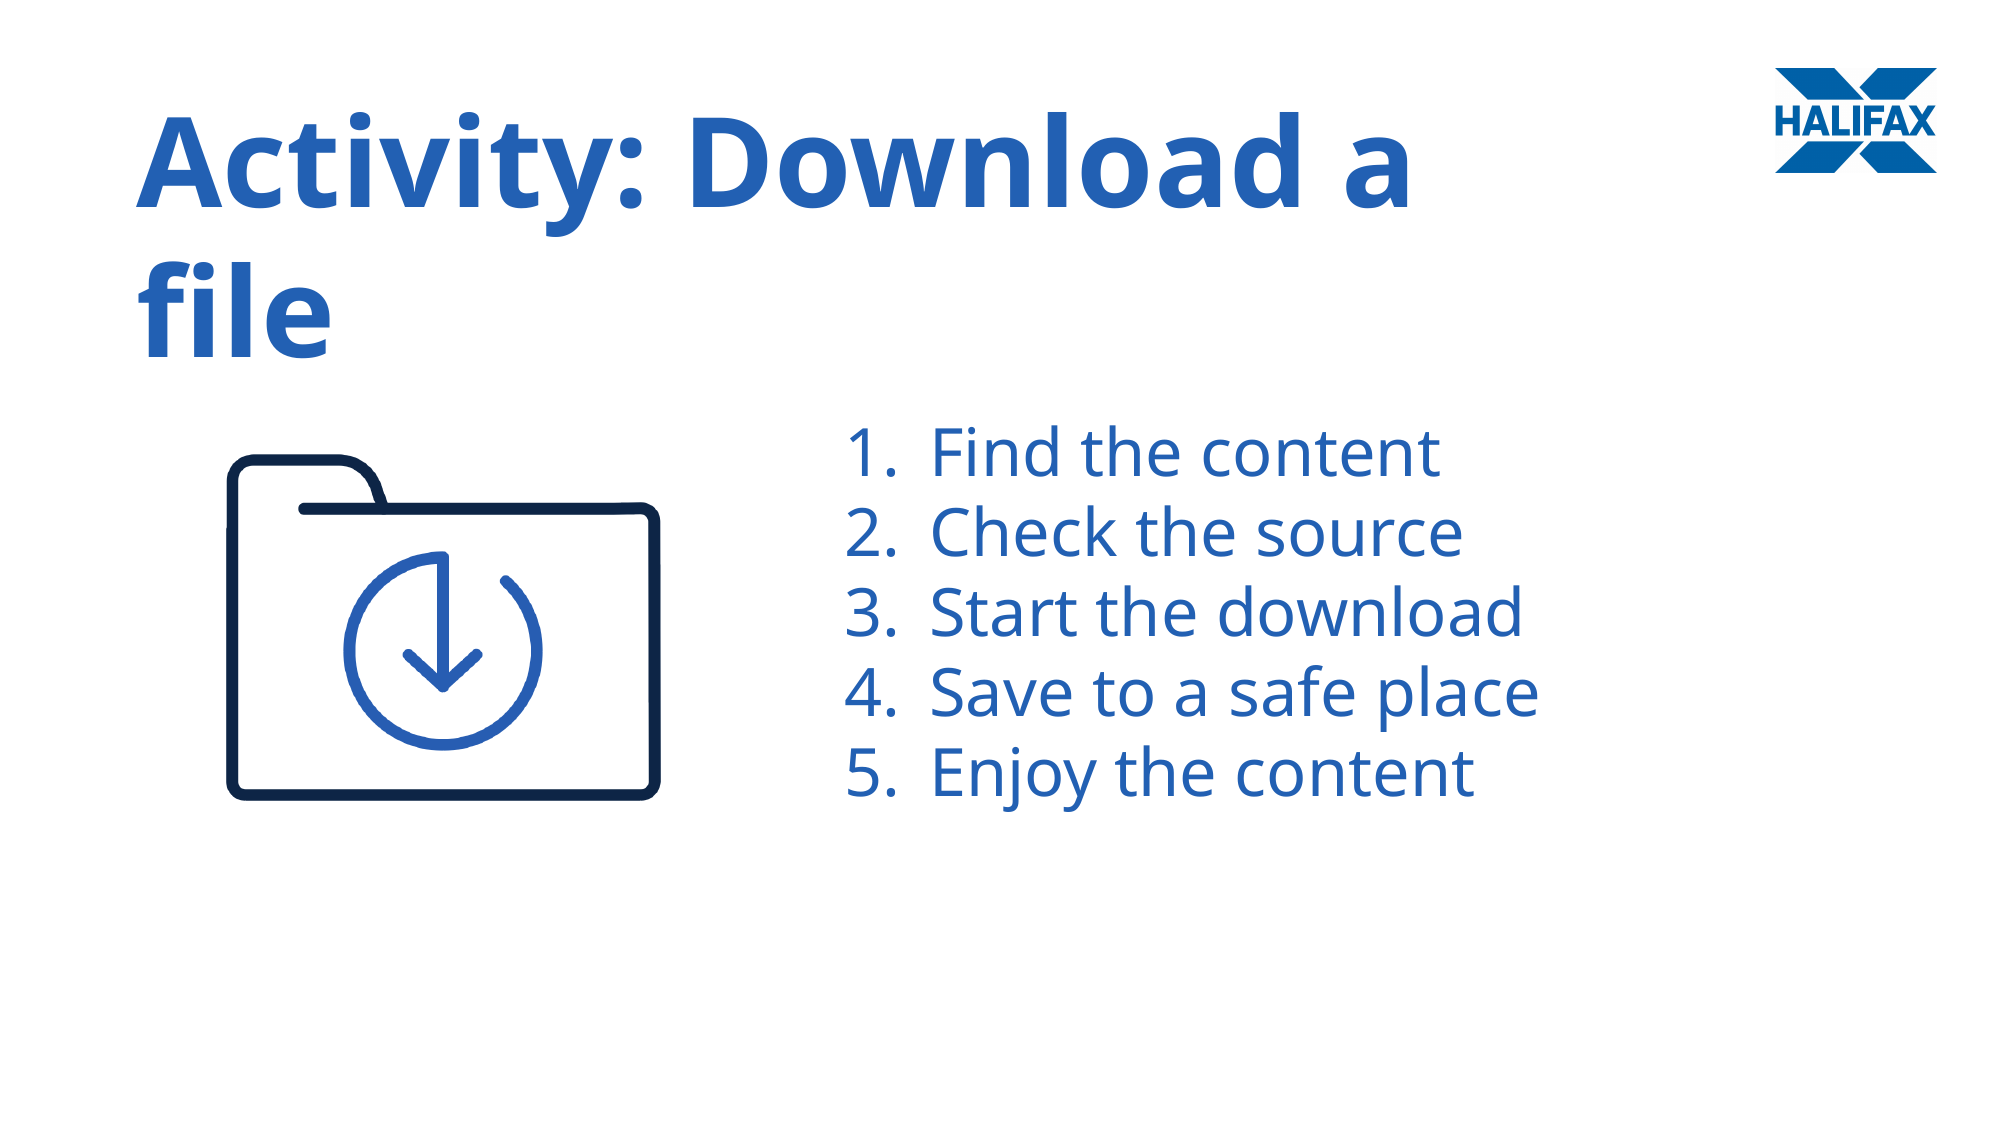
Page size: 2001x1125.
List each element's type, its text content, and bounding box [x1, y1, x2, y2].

list Find the content Check the source Start the download Save to a safe place Enjoy the content [830, 328, 1879, 972]
picture [1775, 68, 1937, 173]
picture [121, 327, 764, 972]
list Activity: Download a file [121, 75, 1579, 221]
